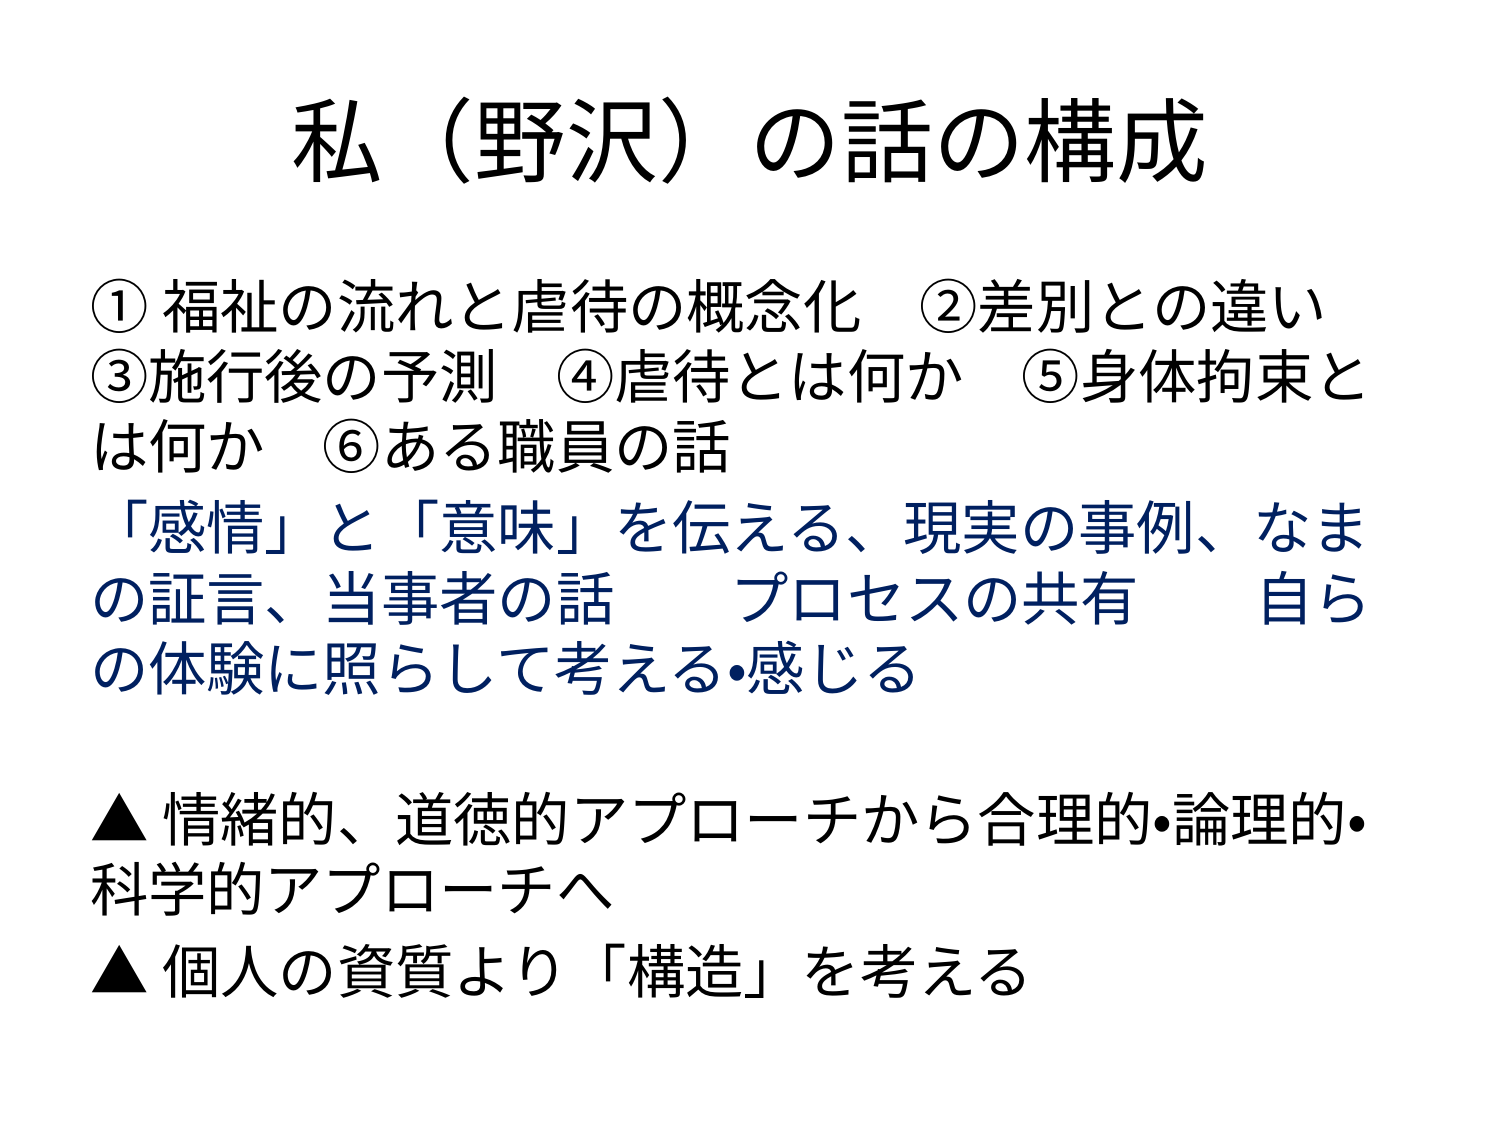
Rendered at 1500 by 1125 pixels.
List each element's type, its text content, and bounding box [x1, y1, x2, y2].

list ①福祉の流れと虐待の概念化 ②差別との違い ③施行後の予測 ④虐待とは何か ⑤身体拘束とは何か ⑥ある職員の話 「感情」と「意味」を伝える、現実の事例、なまの証言、当事者の話 プロセスの共有 自らの体験に照らして考える・感じる ▲情緒的、道徳的アプローチから合理的・論理的・科学的アプローチへ ▲個人の資質より「構造」を考える [75, 262, 1425, 1047]
title 私（野沢）の話の構成 [75, 45, 1425, 233]
